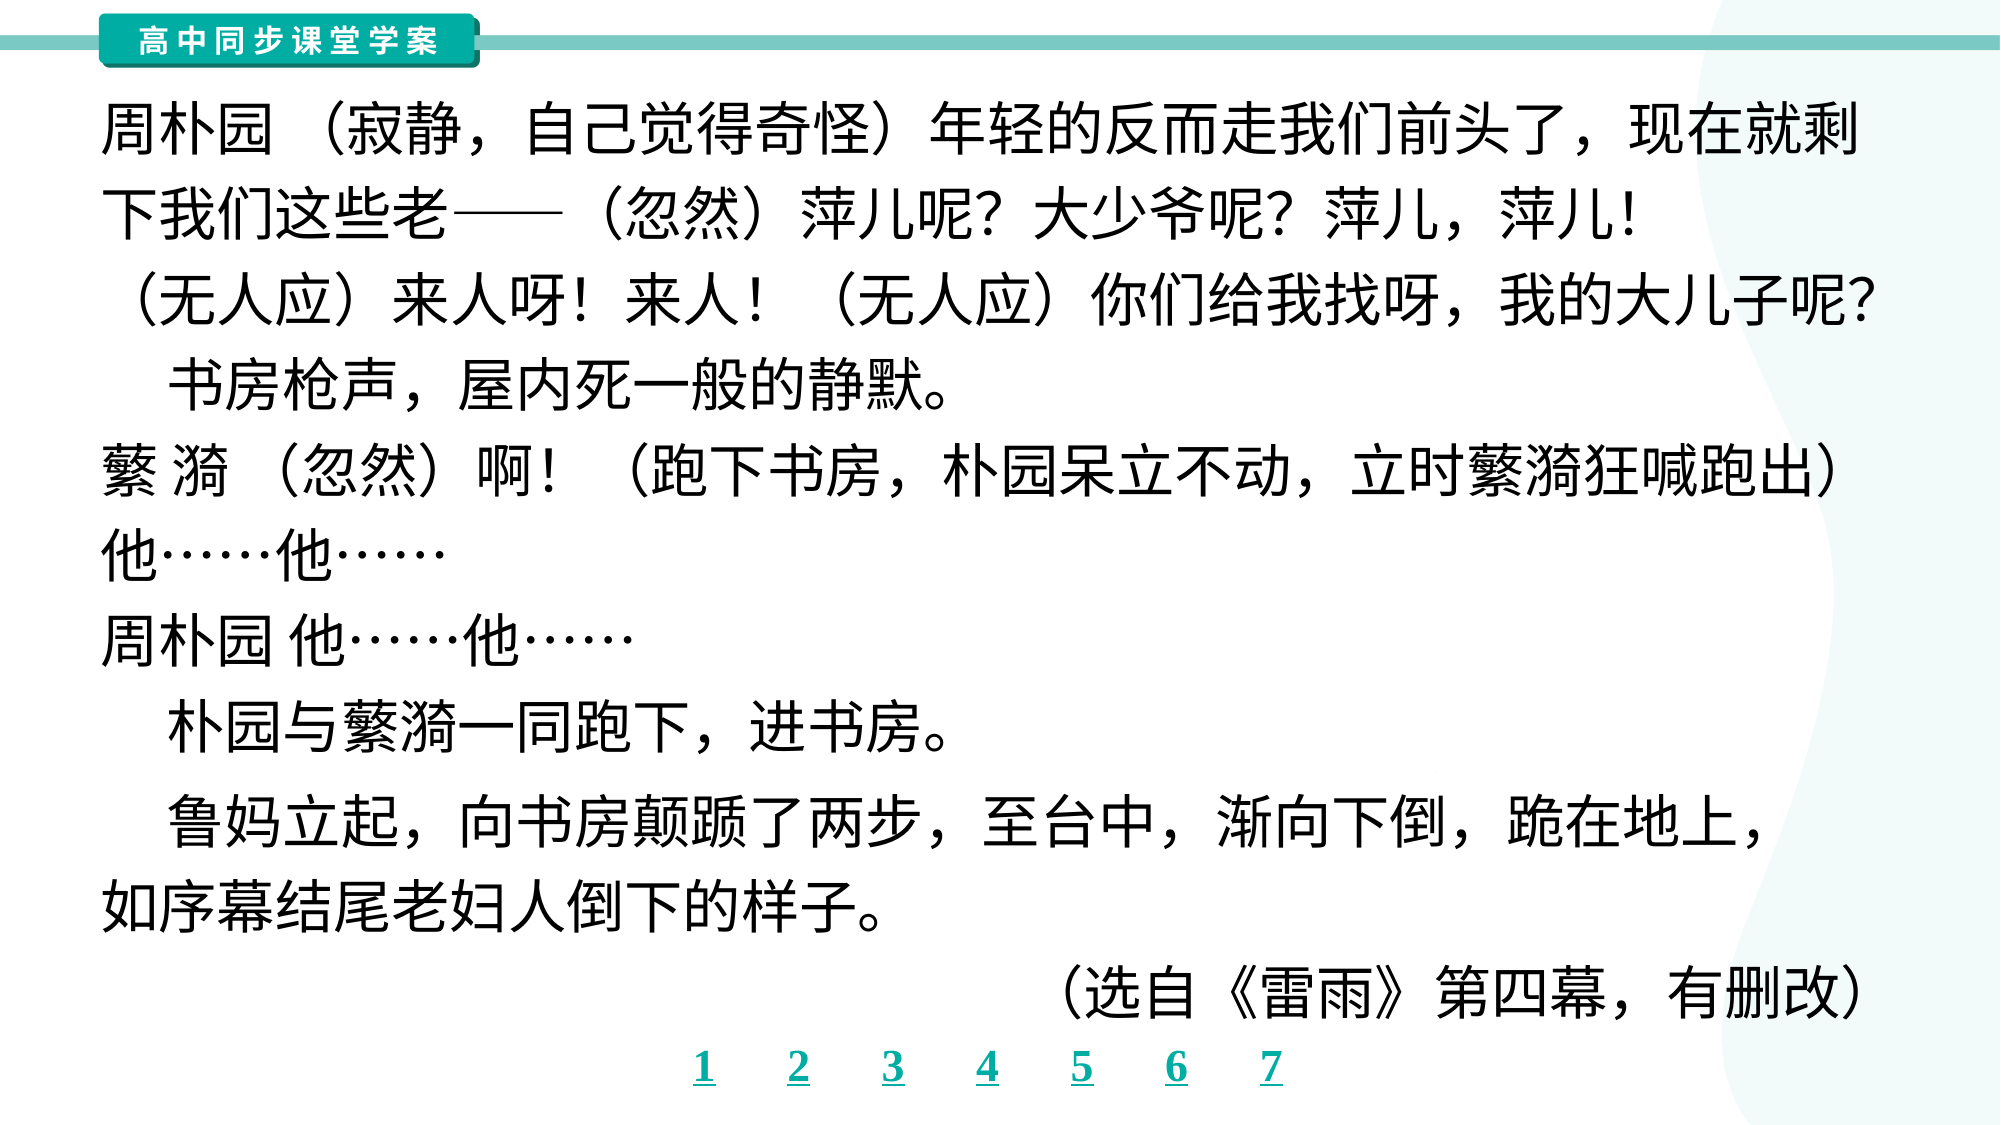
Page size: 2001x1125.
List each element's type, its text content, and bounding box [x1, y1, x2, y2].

text_box 周朴园 （寂静，自己觉得奇怪）年轻的反而走我们前头了，现在就剩 下我们这些老——（忽然）萍儿呢？大少爷呢？萍儿，萍儿！ （无人应）来人呀！来人！（无人应）你们给我找呀，我的大儿子呢？ 书房枪声，屋内死一般的静默。 蘩 漪 （忽然）啊！（跑下书房，朴园呆立不动，立时蘩漪狂喊跑出） 他……他…… 周朴园 他……他…… 朴园与蘩漪一同跑下，进书房。 [100, 76, 1899, 761]
text_box 鲁妈立起，向书房颠踬了两步，至台中，渐向下倒，跪在地上， 如序幕结尾老妇人倒下的样子。 （选自《雷雨》第四幕，有删改） [100, 769, 1899, 1026]
picture [0, 0, 2000, 1125]
